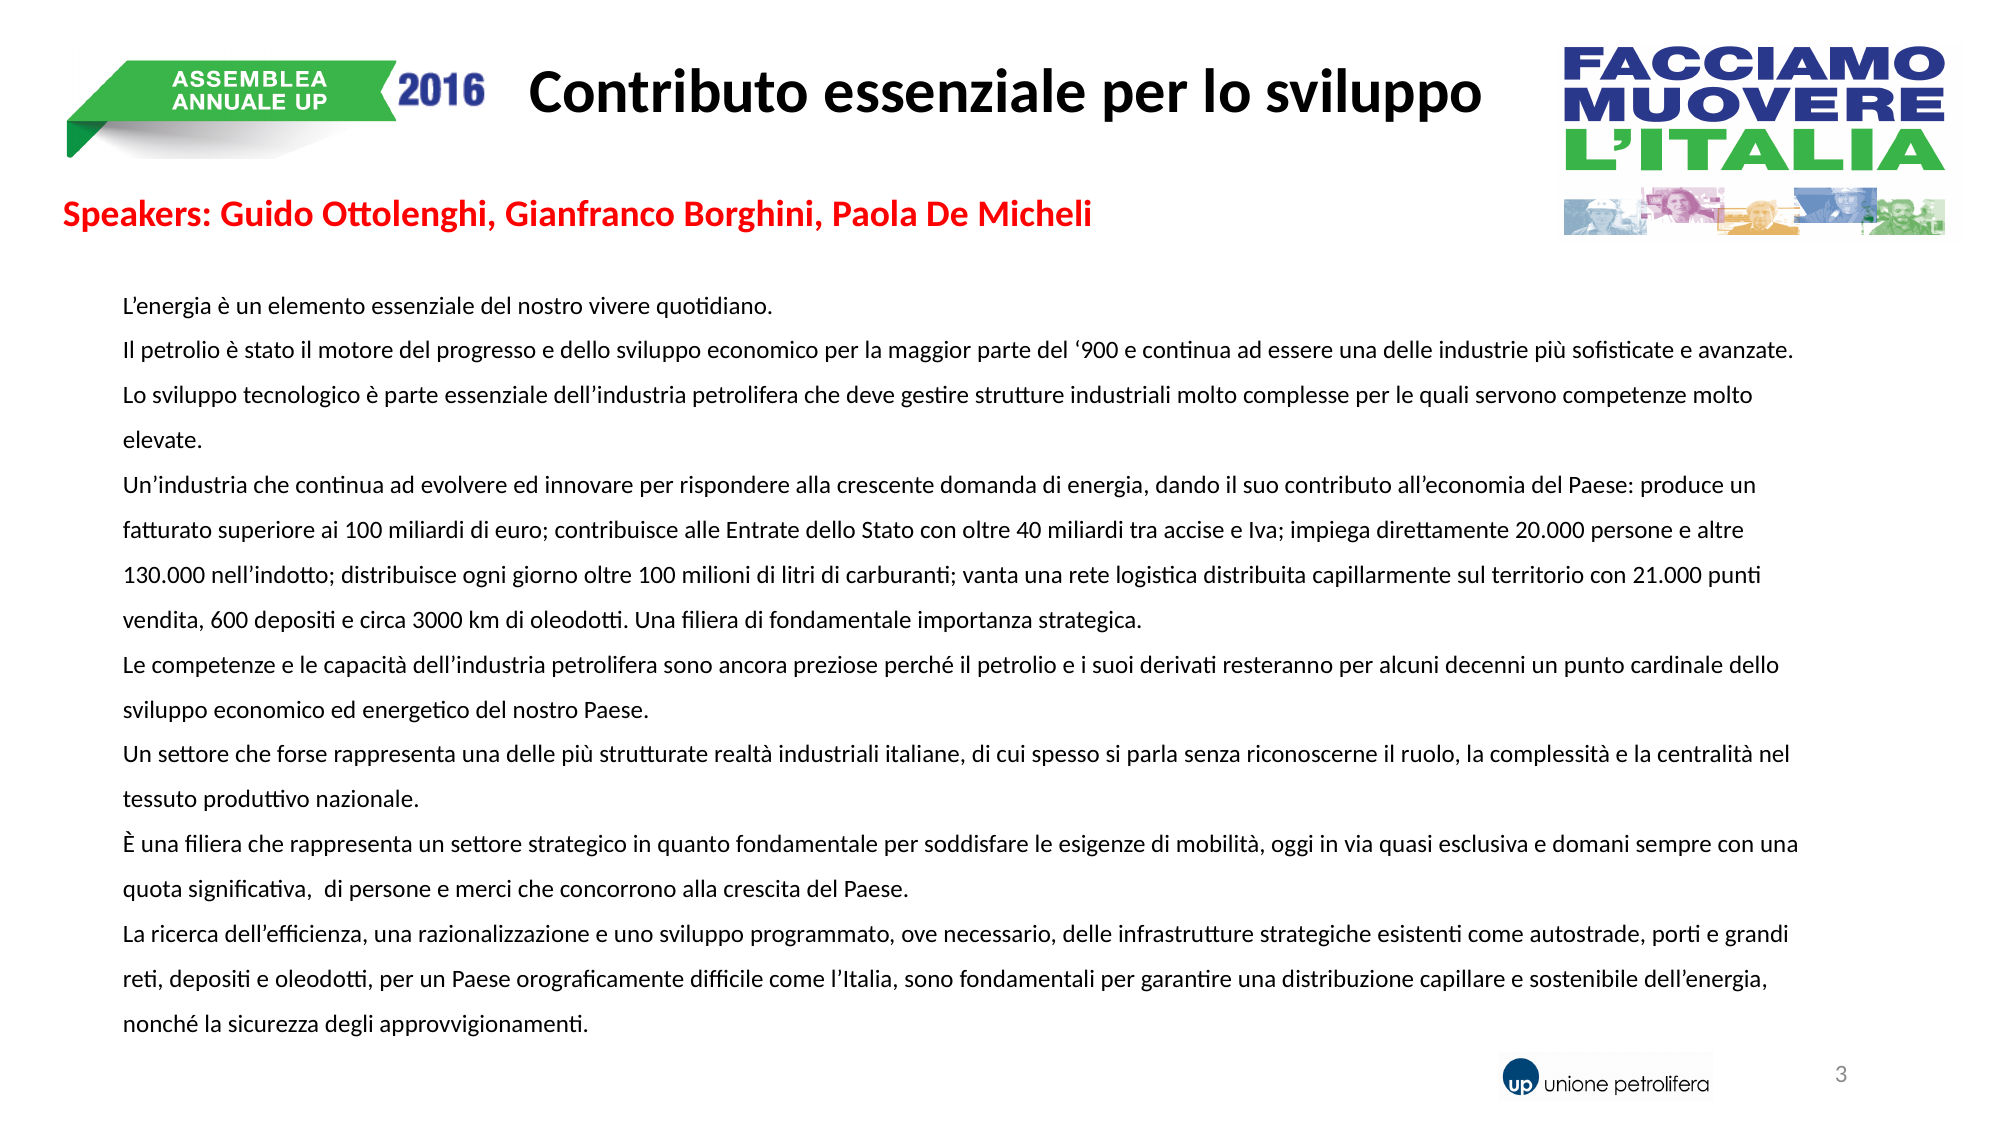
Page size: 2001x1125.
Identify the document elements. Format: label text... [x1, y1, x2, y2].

text_box L’energia è un elemento essenziale del nostro vivere quotidiano. Il petrolio è stato il motore del progresso e dello sviluppo economico per la maggior parte del ‘900 e continua ad essere una delle industrie più sofisticate e avanzate. Lo sviluppo tecnologico è parte essenziale dell’industria petrolifera che deve gestire strutture industriali molto complesse per le quali servono competenze molto elevate. Un’industria che continua ad evolvere ed innovare per rispondere alla crescente domanda di energia, dando il suo contributo all’economia del Paese: produce un fatturato superiore ai 100 miliardi di euro; contribuisce alle Entrate dello Stato con oltre 40 miliardi tra accise e Iva; impiega direttamente 20.000 persone e altre 130.000 nell’indotto; distribuisce ogni giorno oltre 100 milioni di litri di carburanti; vanta una rete logistica distribuita capillarmente sul territorio con 21.000 punti vendita, 600 depositi e circa 3000 km di oleodotti. Una filiera di fondamentale importanza strategica. Le competenze e le capacità dell’industria petrolifera sono ancora preziose perché il petrolio e i suoi derivati resteranno per alcuni decenni un punto cardinale dello sviluppo economico ed energetico del nostro Paese. Un settore che forse rappresenta una delle più strutturate realtà industriali italiane, di cui spesso si parla senza riconoscerne il ruolo, la complessità e la centralità nel tessuto produttivo nazionale. È una filiera che rappresenta un settore strategico in quanto fondamentale per soddisfare le esigenze di mobilità, oggi in via quasi esclusiva e domani sempre con una quota significativa, di persone e merci che concorrono alla crescita del Paese. La ricerca dell’efficienza, una razionalizzazione e uno sviluppo programmato, ove necessario, delle infrastrutture strategiche esistenti come autostrade, porti e grandi reti, depositi e oleodotti, per un Paese orograficamente difficile come l’Italia, sono fondamentali per garantire una distribuzione capillare e sostenibile dell’energia, nonché la sicurezza degli approvvigionamenti. [108, 266, 1828, 1045]
picture [66, 48, 397, 159]
picture [398, 63, 487, 118]
slide_number 3 [1412, 1042, 1863, 1103]
picture [1498, 1052, 1713, 1101]
text_box Contributo essenziale per lo sviluppo [324, 42, 1558, 133]
picture [1558, 42, 1963, 243]
text_box Speakers: Guido Ottolenghi, Gianfranco Borghini, Paola De Micheli [48, 181, 1110, 242]
